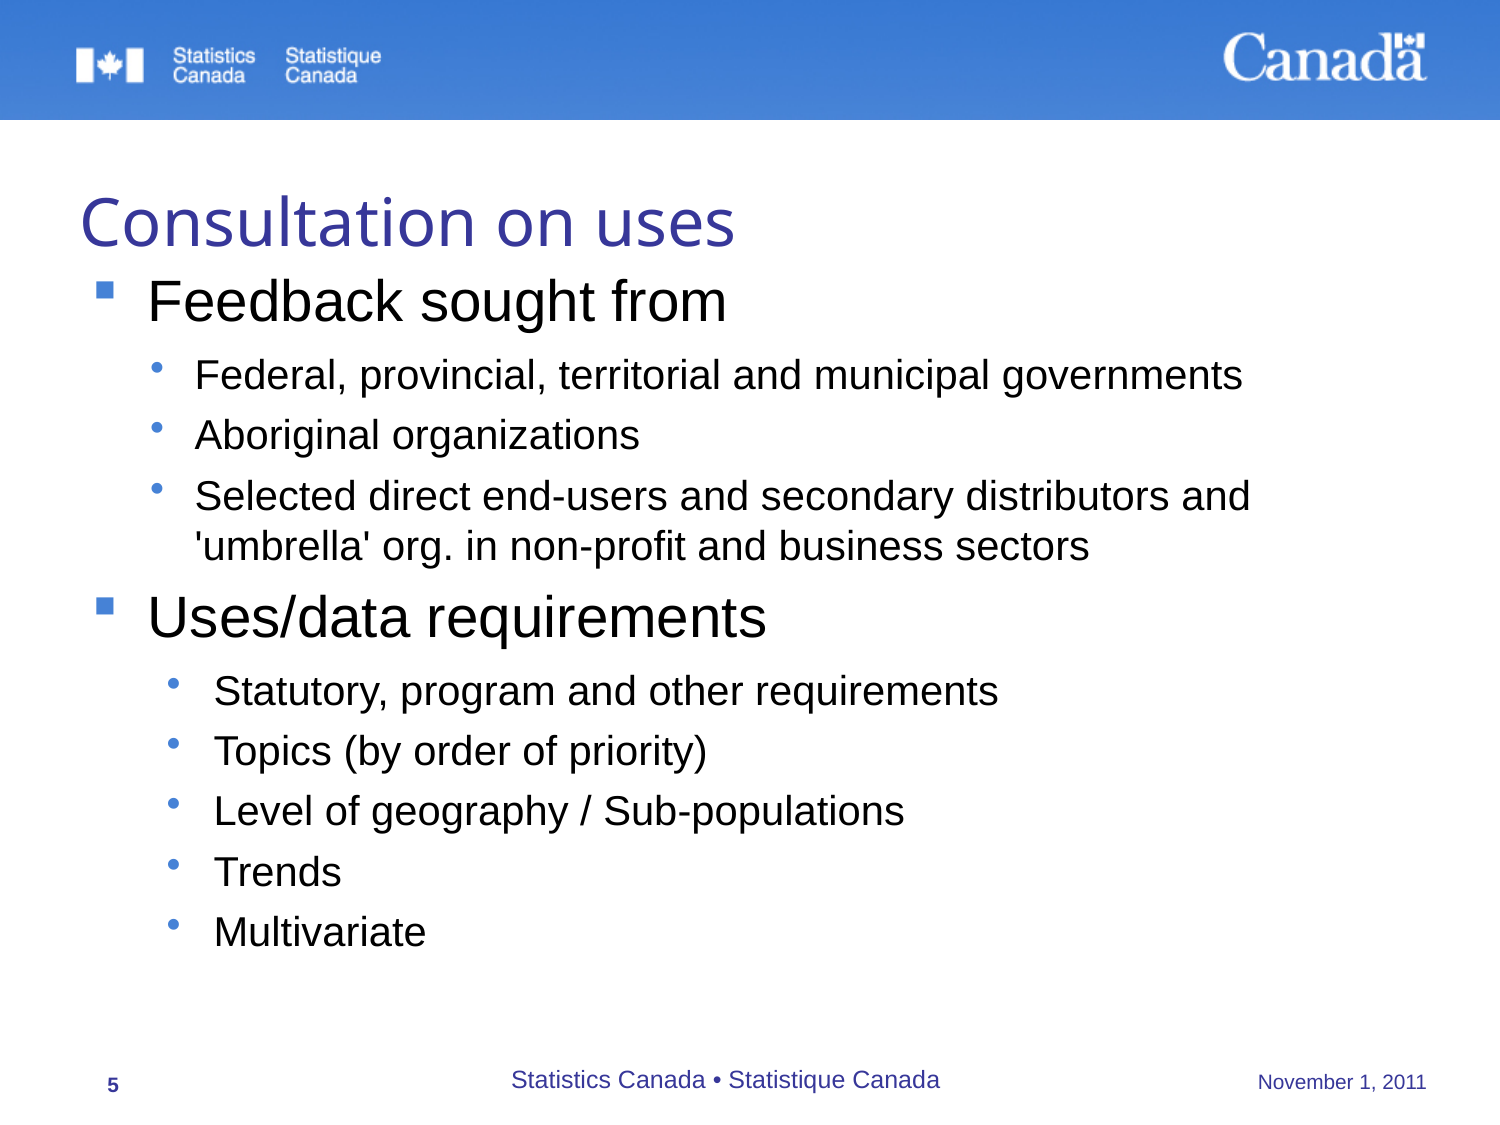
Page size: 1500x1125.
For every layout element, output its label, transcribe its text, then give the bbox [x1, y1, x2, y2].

list Feedback sought from Federal, provincial, territorial and municipal governments Aboriginal organizations Selected direct end-users and secondary distributors and 'umbrella' org. in non-profit and business sectors Uses/data requirements Statutory, program and other requirements Topics (by order of priority) Level of geography / Sub-populations Trends Multivariate [76, 255, 1435, 918]
slide_number 5 [64, 1023, 162, 1105]
title Consultation on uses [64, 113, 1436, 268]
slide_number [1223, 1022, 1443, 1102]
footer Statistics Canada • Statistique Canada [229, 1022, 1223, 1102]
picture [0, 0, 1500, 120]
